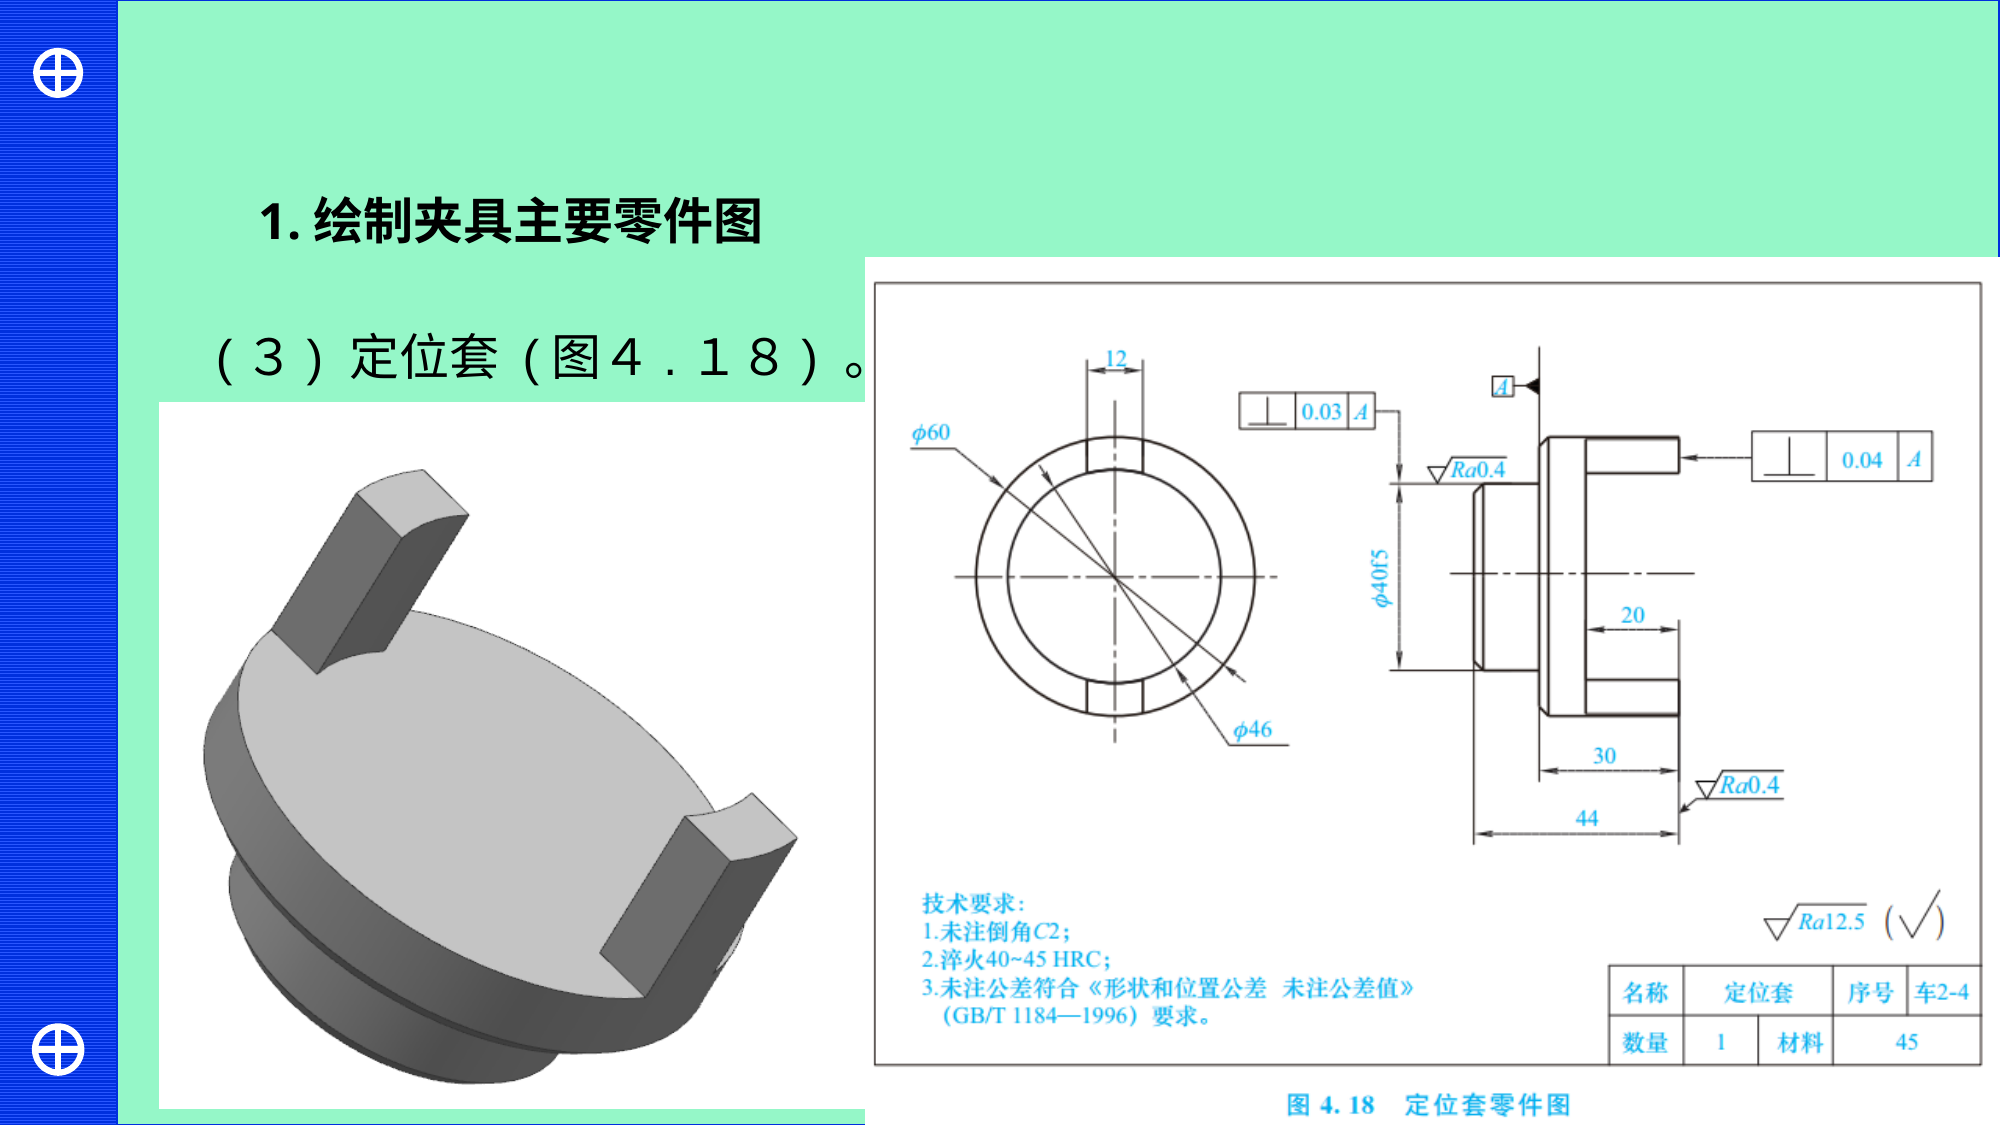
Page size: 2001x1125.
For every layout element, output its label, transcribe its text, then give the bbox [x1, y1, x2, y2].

text_box 1.绘制夹具主要零件图 [243, 182, 1244, 258]
text_box (３) 定位套 (图４.１８) 。 [126, 287, 865, 428]
picture [159, 257, 2000, 1125]
